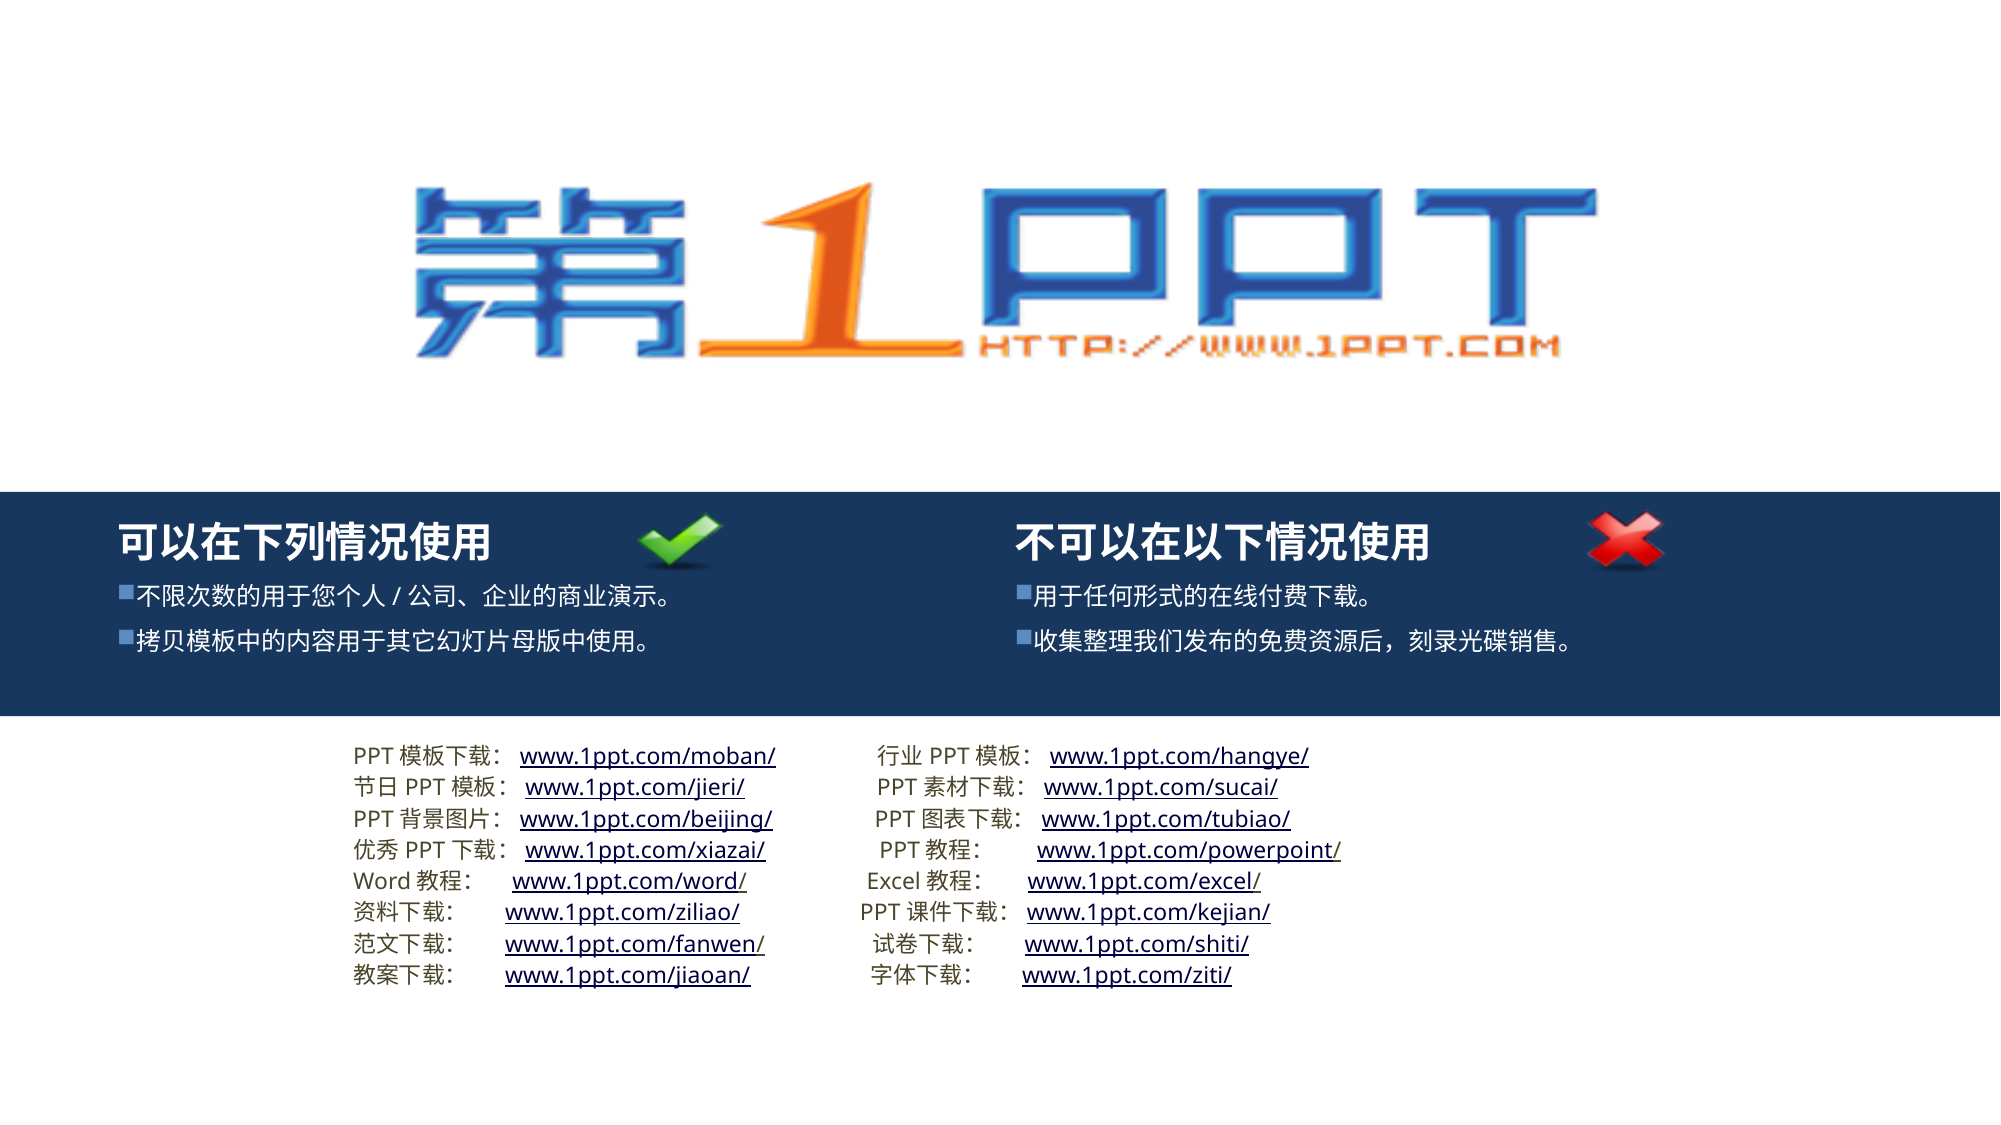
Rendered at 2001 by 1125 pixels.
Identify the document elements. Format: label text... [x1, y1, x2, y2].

text_box PPT模板下载：www.1ppt.com/moban/ 行业PPT模板：www.1ppt.com/hangye/ 节日PPT模板：www.1ppt.com/jieri/ PPT素材下载：www.1ppt.com/sucai/ PPT背景图片：www.1ppt.com/beijing/ PPT图表下载：www.1ppt.com/tubiao/ 优秀PPT下载：www.1ppt.com/xiazai/ PPT教程： www.1ppt.com/powerpoint/ Word教程： www.1ppt.com/word/ Excel教程： www.1ppt.com/excel/ 资料下载： www.1ppt.com/ziliao/ PPT课件下载：www.1ppt.com/kejian/ 范文下载： www.1ppt.com/fanwen/ 试卷下载： www.1ppt.com/shiti/ 教案下载： www.1ppt.com/jiaoan/ 字体下载： www.1ppt.com/ziti/ [336, 762, 1752, 1008]
text_box 不可以在以下情况使用 用于任何形式的在线付费下载。 收集整理我们发布的免费资源后，刻录光碟销售。 [999, 508, 1898, 762]
text_box [0, 491, 2000, 717]
text_box 可以在下列情况使用 不限次数的用于您个人/公司、企业的商业演示。 拷贝模板中的内容用于其它幻灯片母版中使用。 [102, 508, 1000, 774]
picture [179, 51, 1867, 492]
picture [1581, 507, 1669, 573]
picture [637, 507, 724, 573]
